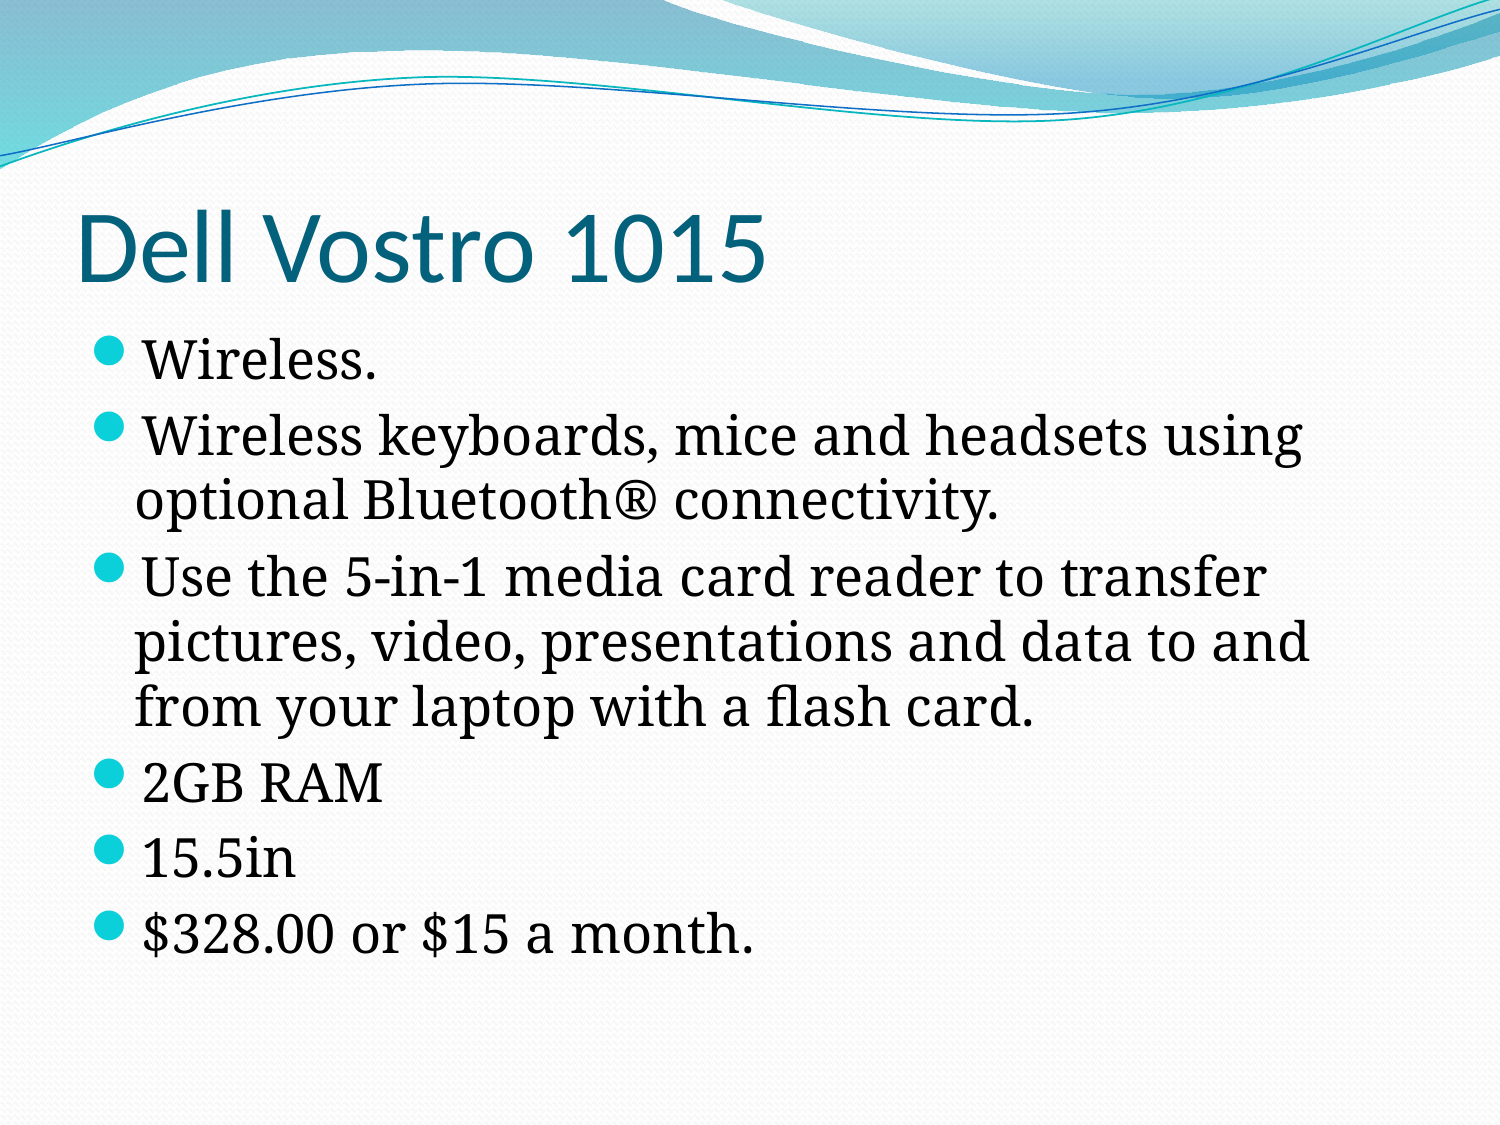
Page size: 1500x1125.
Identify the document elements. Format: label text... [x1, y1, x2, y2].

title Dell Vostro 1015 [75, 115, 1425, 303]
list Wireless. Wireless keyboards, mice and headsets using optional Bluetooth® connectivity. Use the 5-in-1 media card reader to transfer pictures, video, presentations and data to and from your laptop with a flash card. 2GB RAM 15.5in $328.00 or $15 a month. [75, 317, 1425, 1038]
